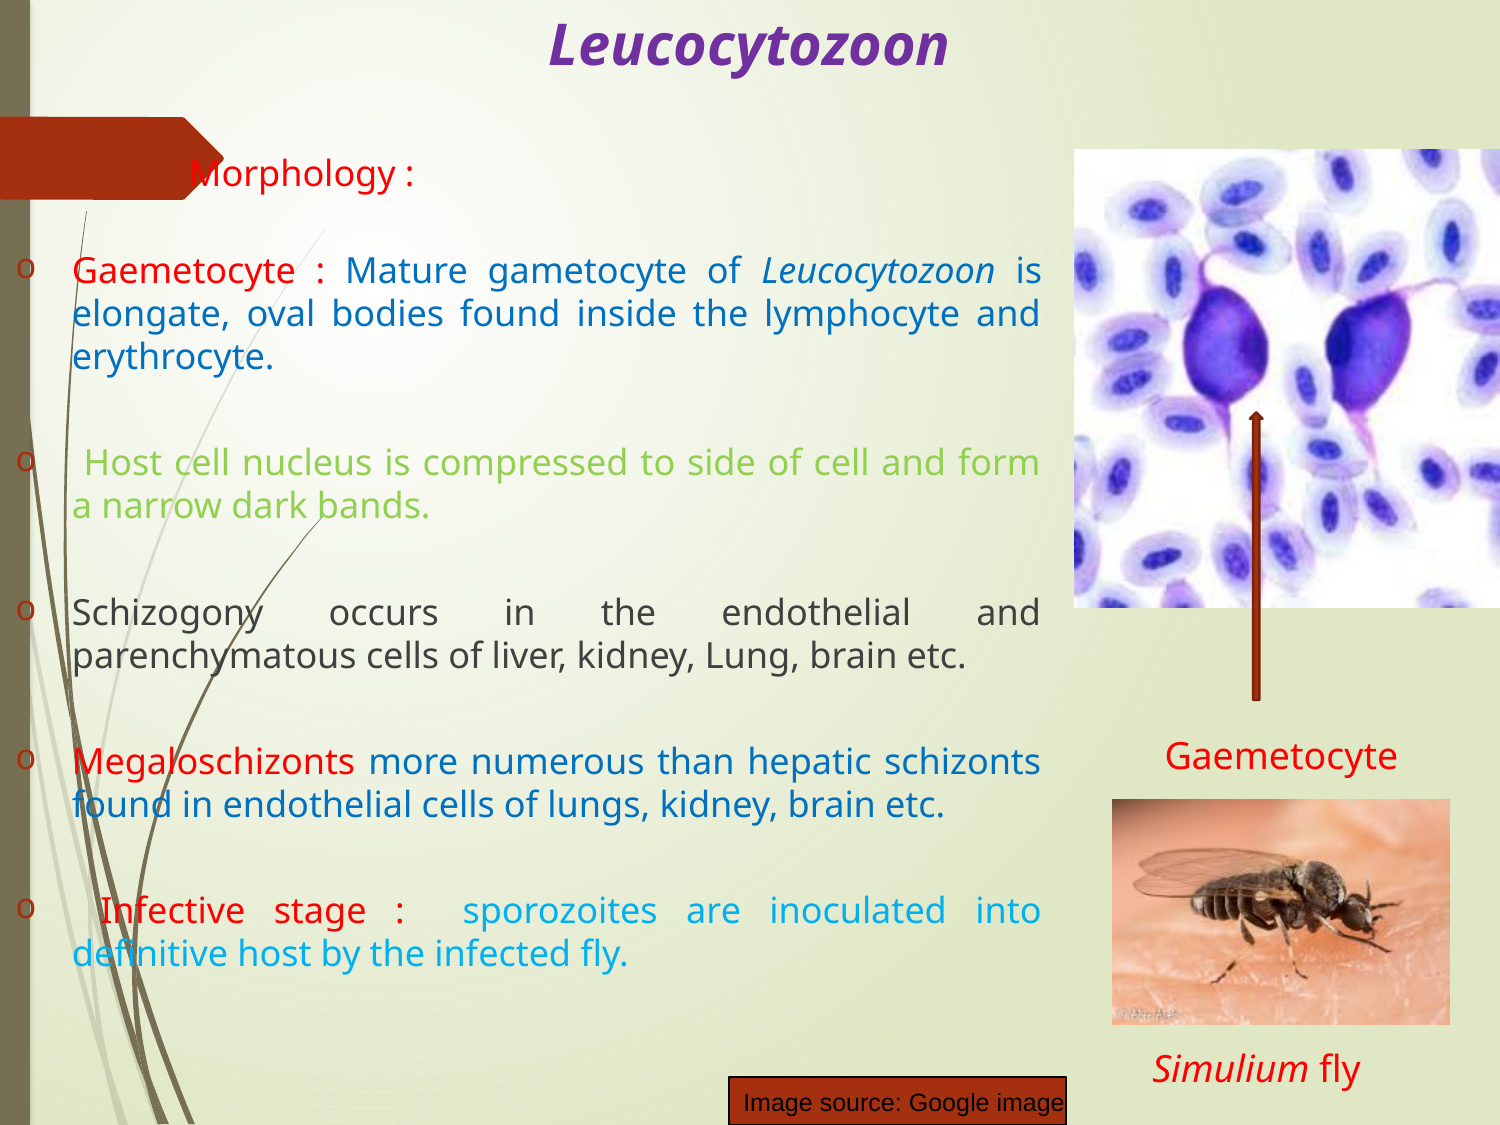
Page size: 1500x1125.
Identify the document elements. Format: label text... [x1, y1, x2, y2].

text_box Gaemetocyte [1149, 724, 1463, 785]
text_box [1251, 616, 1261, 702]
text_box Image source: Google image [728, 1077, 1067, 1125]
text_box Simulium fly [1137, 1037, 1500, 1098]
title Leucocytozoon [0, 0, 1500, 225]
picture [1112, 799, 1451, 1026]
picture [1074, 149, 1500, 608]
list Morphology : Gaemetocyte : Mature gametocyte of Leucocytozoon is elongate, oval bodies found inside the lymphocyte and erythrocyte. Host cell nucleus is compressed to side of cell and form a narrow dark bands. Schizogony occurs in the endothelial and parenchymatous cells of liver, kidney, Lung, brain etc. Megaloschizonts more numerous than hepatic schizonts found in endothelial cells of lungs, kidney, brain etc. Infective stage : sporozoites are inoculated into definitive host by the infected fly. [0, 99, 1058, 1125]
